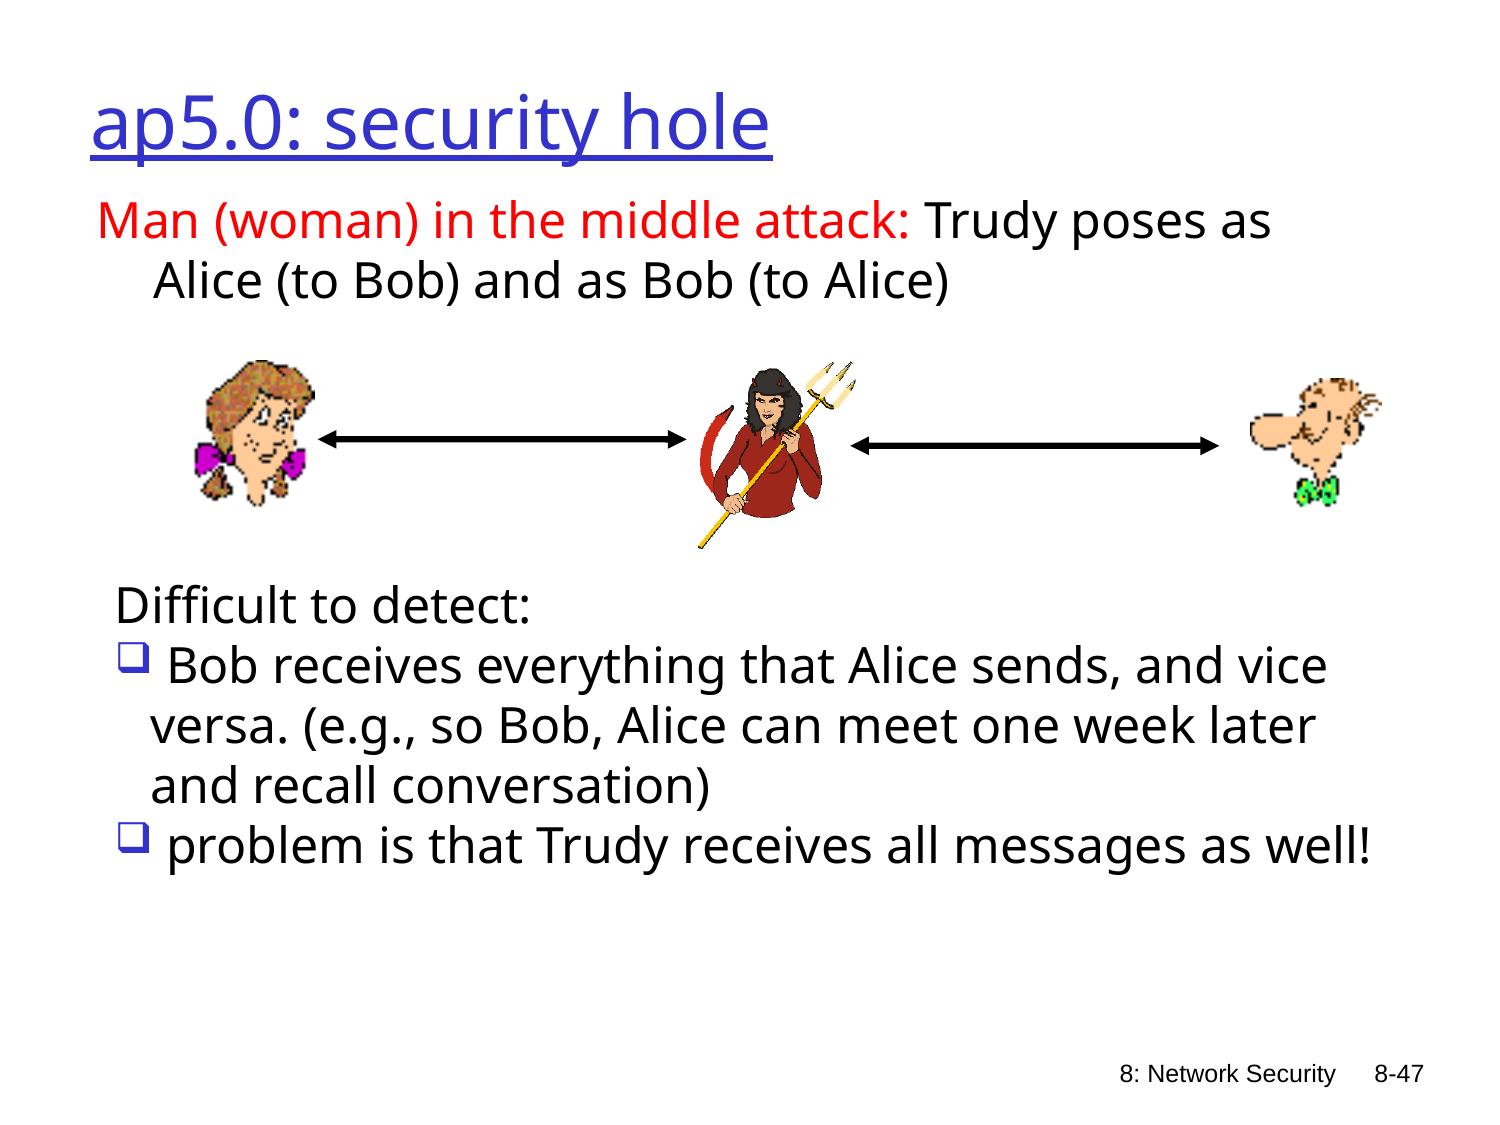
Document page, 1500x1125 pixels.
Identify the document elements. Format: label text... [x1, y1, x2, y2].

text_box [317, 433, 687, 446]
text_box Difficult to detect: Bob receives everything that Alice sends, and vice versa. (e.g., so Bob, Alice can meet one week later and recall conversation) problem is that Trudy receives all messages as well! [84, 566, 1400, 882]
title ap5.0: security hole [75, 41, 863, 198]
footer 8: Network Security [876, 1050, 1352, 1125]
list Man (woman) in the middle attack: Trudy poses as Alice (to Bob) and as Bob (to Alice) [81, 181, 1328, 381]
text_box [856, 439, 1220, 453]
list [190, 360, 315, 513]
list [1250, 378, 1382, 513]
picture [698, 361, 856, 549]
slide_number 8-47 [1320, 1050, 1440, 1099]
